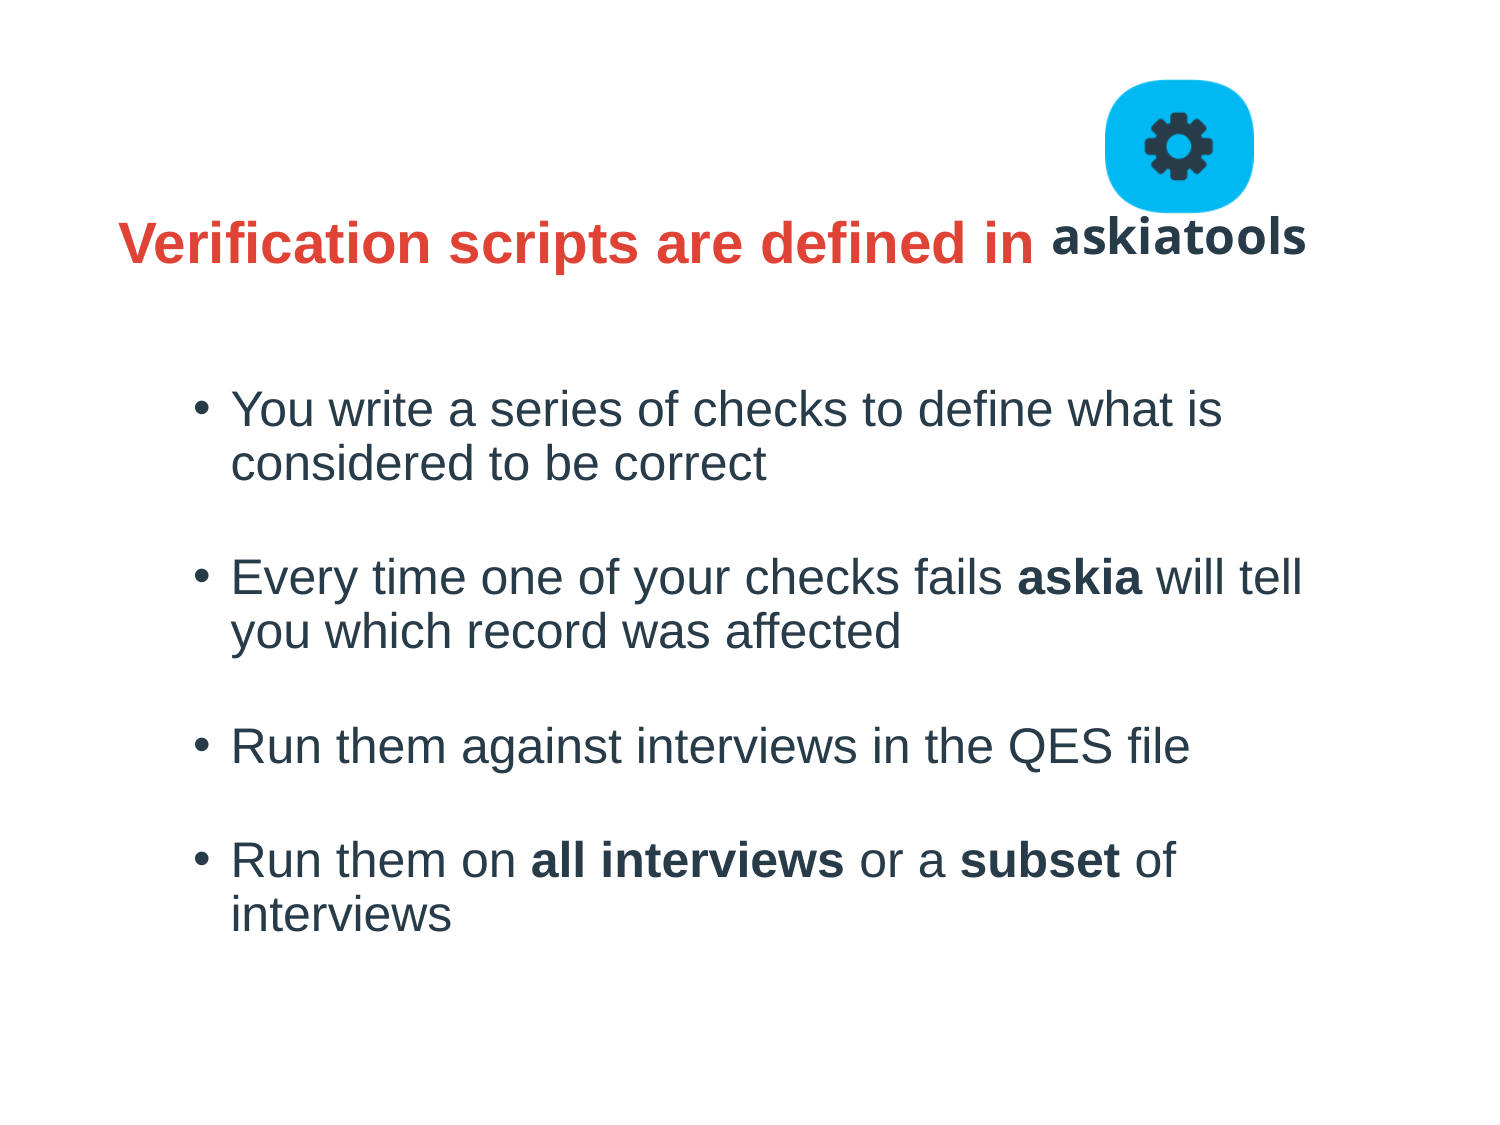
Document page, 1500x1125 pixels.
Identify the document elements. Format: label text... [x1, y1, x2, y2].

text_box askiatools [1037, 197, 1322, 273]
picture [1105, 162, 1254, 221]
list Verification scripts are defined in You write a series of checks to define what is considered to be correct Every time one of your checks fails askia will tell you which record was affected Run them against interviews in the QES file Run them on all interviews or a subset of interviews [103, 190, 1397, 1014]
picture [1105, 72, 1254, 130]
picture [1146, 113, 1212, 179]
